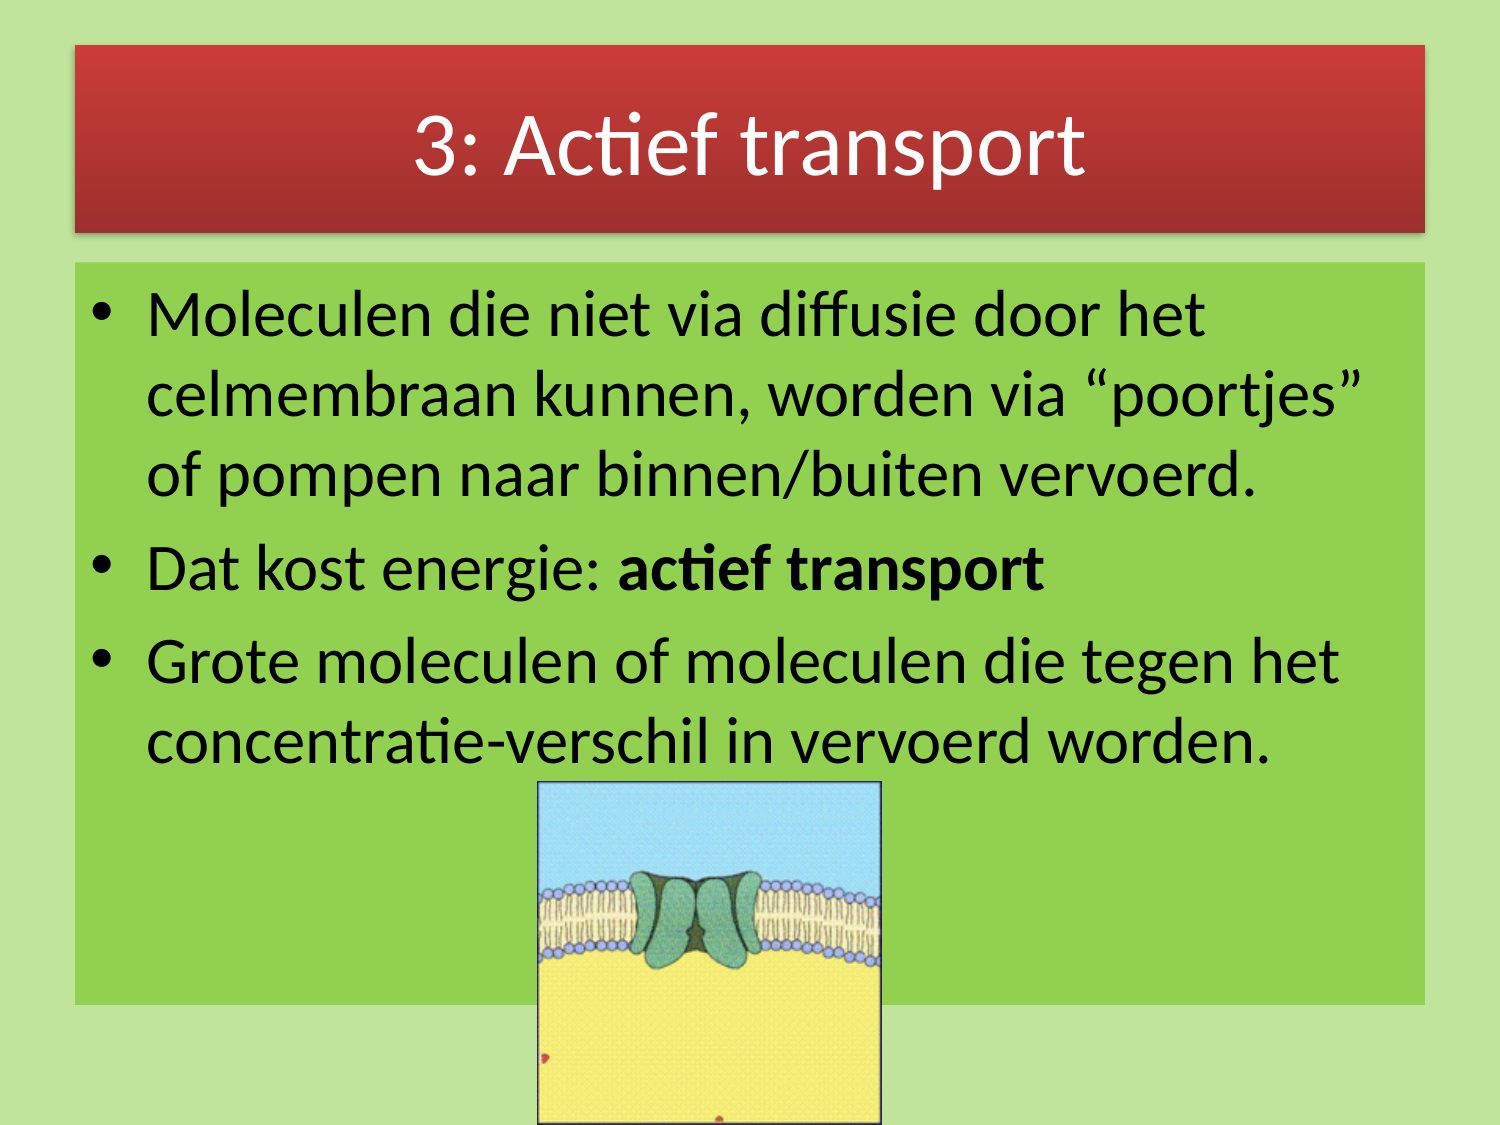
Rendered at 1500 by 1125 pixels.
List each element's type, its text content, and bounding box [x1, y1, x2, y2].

list Moleculen die niet via diffusie door het celmembraan kunnen, worden via “poortjes” of pompen naar binnen/buiten vervoerd. Dat kost energie: actief transport Grote moleculen of moleculen die tegen het concentratie-verschil in vervoerd worden. [75, 262, 1425, 1005]
picture [537, 780, 882, 1125]
title 3: Actief transport [75, 45, 1425, 233]
